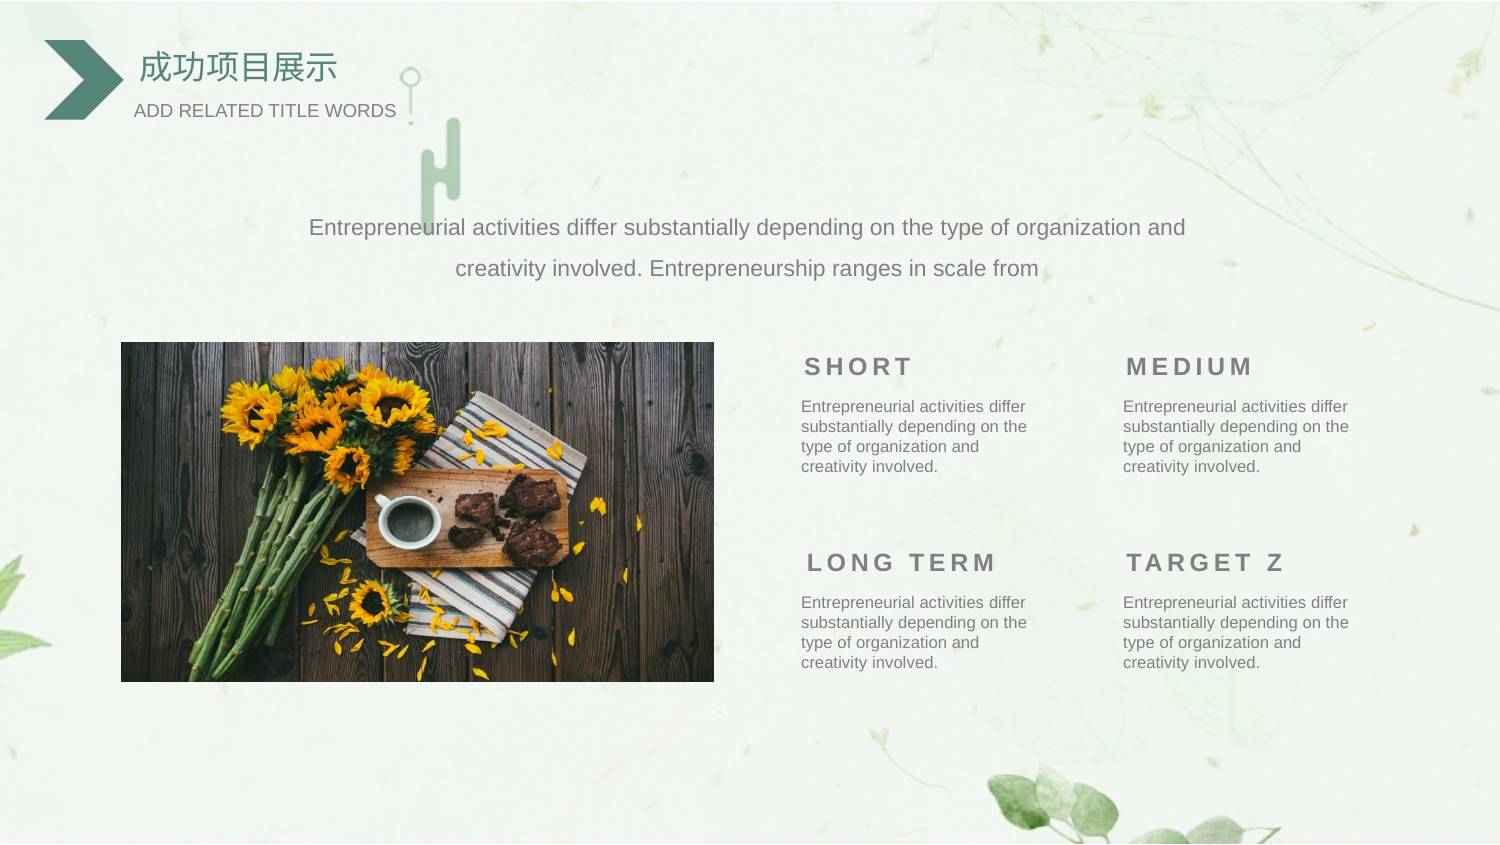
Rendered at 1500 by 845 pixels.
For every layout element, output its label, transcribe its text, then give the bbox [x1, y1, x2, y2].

text_box LONG TERM [792, 539, 1010, 584]
text_box Entrepreneurial activities differ substantially depending on the type of organization and creativity involved. [786, 388, 1056, 483]
text_box Entrepreneurial activities differ substantially depending on the type of organization and creativity involved. [1108, 584, 1378, 680]
text_box MEDIUM [1111, 342, 1266, 388]
text_box Entrepreneurial activities differ substantially depending on the type of organization and creativity involved. Entrepreneurship ranges in scale from [282, 191, 1213, 289]
text_box TARGET Z [1111, 539, 1298, 584]
text_box Entrepreneurial activities differ substantially depending on the type of organization and creativity involved. [786, 584, 1056, 680]
text_box Entrepreneurial activities differ substantially depending on the type of organization and creativity involved. [1108, 388, 1378, 483]
text_box SHORT [789, 342, 926, 388]
picture [0, 2, 1500, 844]
